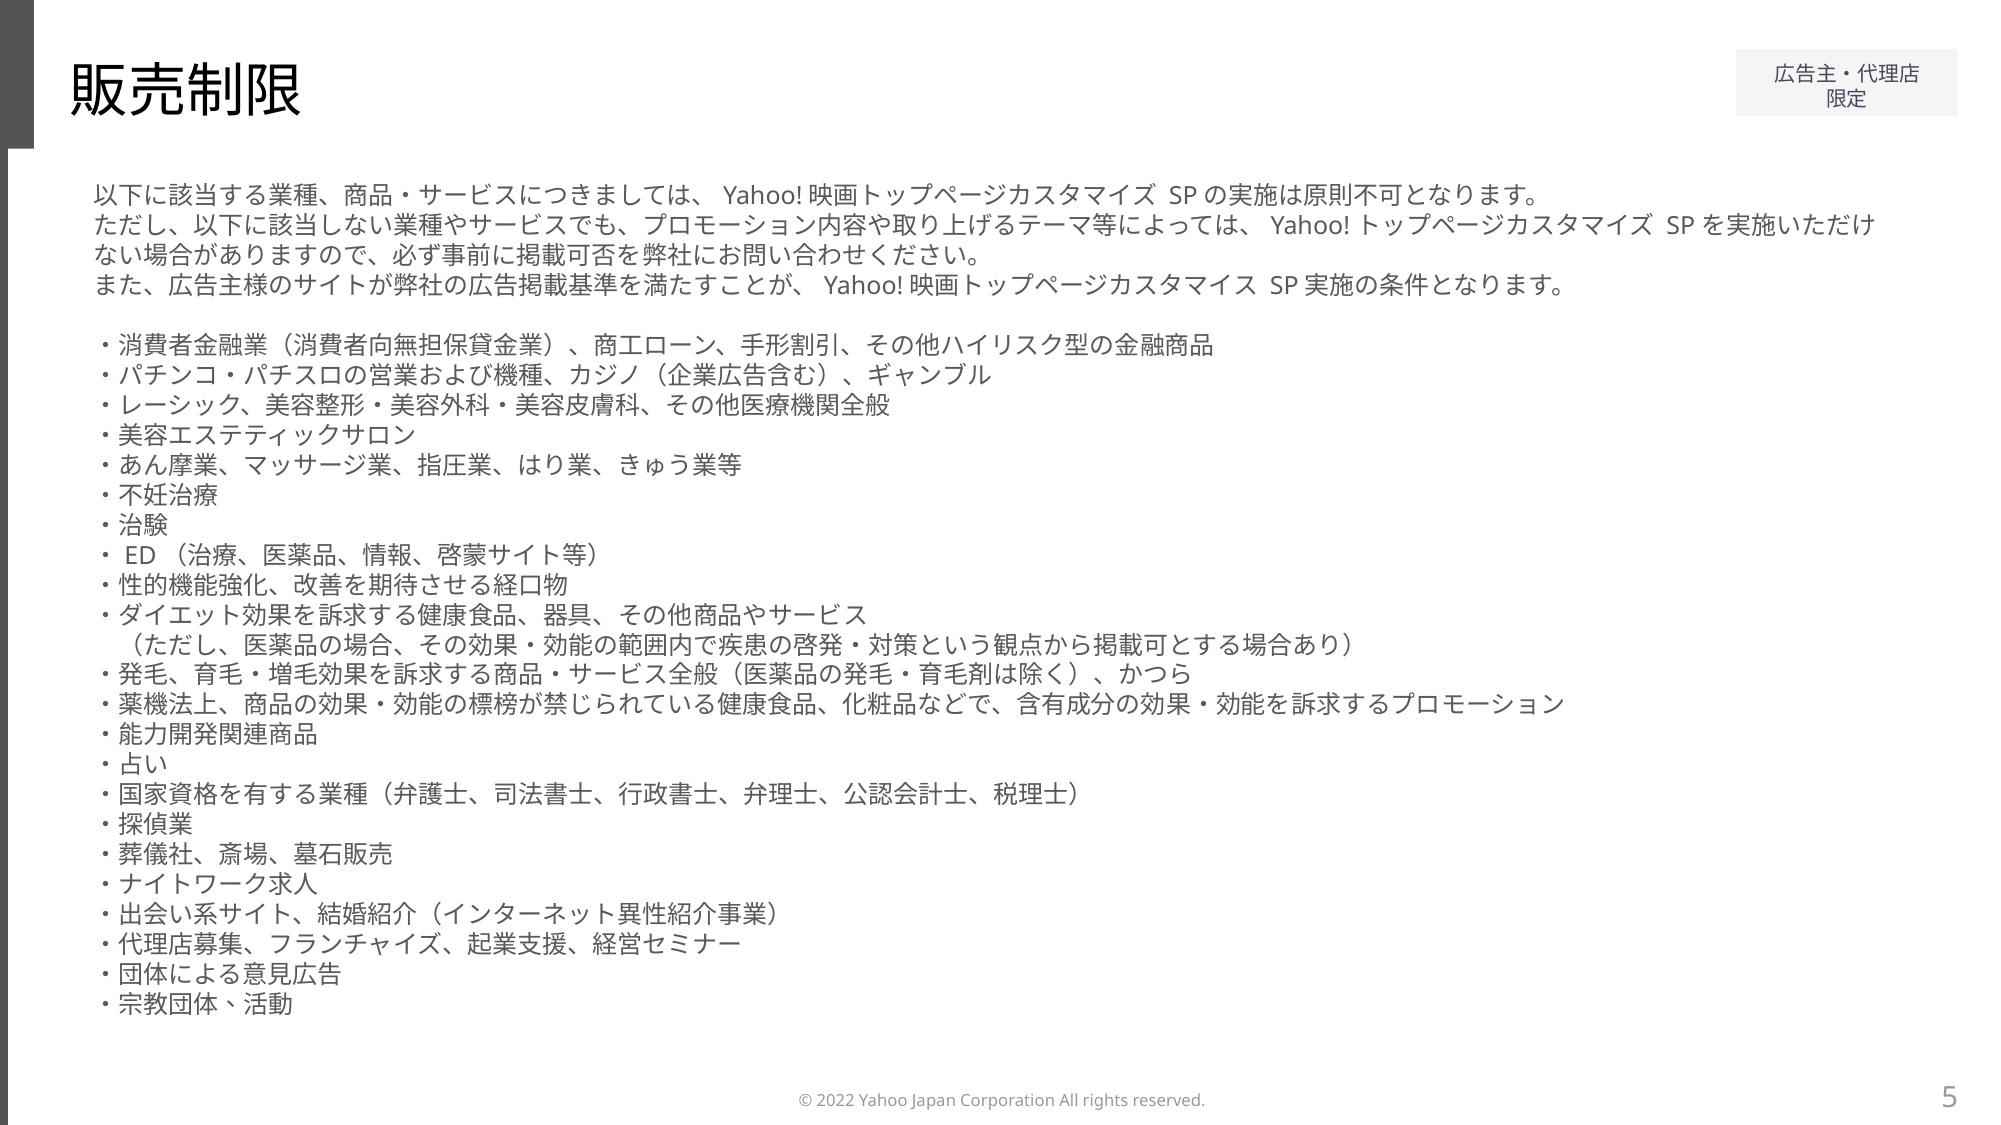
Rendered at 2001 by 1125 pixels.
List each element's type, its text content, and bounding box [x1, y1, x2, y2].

list 販売制限 [54, 21, 1656, 155]
text_box 以下に該当する業種、商品・サービスにつきましては、Yahoo!映画トップページカスタマイズ SPの実施は原則不可となります。 ただし、以下に該当しない業種やサービスでも、プロモーション内容や取り上げるテーマ等によっては、Yahoo!トップページカスタマイズ SPを実施いただけない場合がありますので、必ず事前に掲載可否を弊社にお問い合わせください。 また、広告主様のサイトが弊社の広告掲載基準を満たすことが、Yahoo!映画トップページカスタマイス SP実施の条件となります。 ・消費者金融業（消費者向無担保貸金業）、商工ローン、手形割引、その他ハイリスク型の金融商品 ・パチンコ・パチスロの営業および機種、カジノ（企業広告含む）、ギャンブル ・レーシック、美容整形・美容外科・美容皮膚科、その他医療機関全般 ・美容エステティックサロン ・あん摩業、マッサージ業、指圧業、はり業、きゅう業等 ・不妊治療 ・治験 ・ED（治療、医薬品、情報、啓蒙サイト等） ・性的機能強化、改善を期待させる経口物 ・ダイエット効果を訴求する健康食品、器具、その他商品やサービス （ただし、医薬品の場合、その効果・効能の範囲内で疾患の啓発・対策という観点から掲載可とする場合あり） ・発毛、育毛・増毛効果を訴求する商品・サービス全般（医薬品の発毛・育毛剤は除く）、かつら ・薬機法上、商品の効果・効能の標榜が禁じられている健康食品、化粧品などで、含有成分の効果・効能を訴求するプロモーション ・能力開発関連商品 ・占い ・国家資格を有する業種（弁護士、司法書士、行政書士、弁理士、公認会計士、税理士） ・探偵業 ・葬儀社、斎場、墓石販売 ・ナイトワーク求人 ・出会い系サイト、結婚紹介（インターネット異性紹介事業） ・代理店募集、フランチャイズ、起業支援、経営セミナー ・団体による意見広告 ・宗教団体、活動 [78, 172, 1910, 1026]
slide_number 5 [1803, 1070, 1973, 1125]
